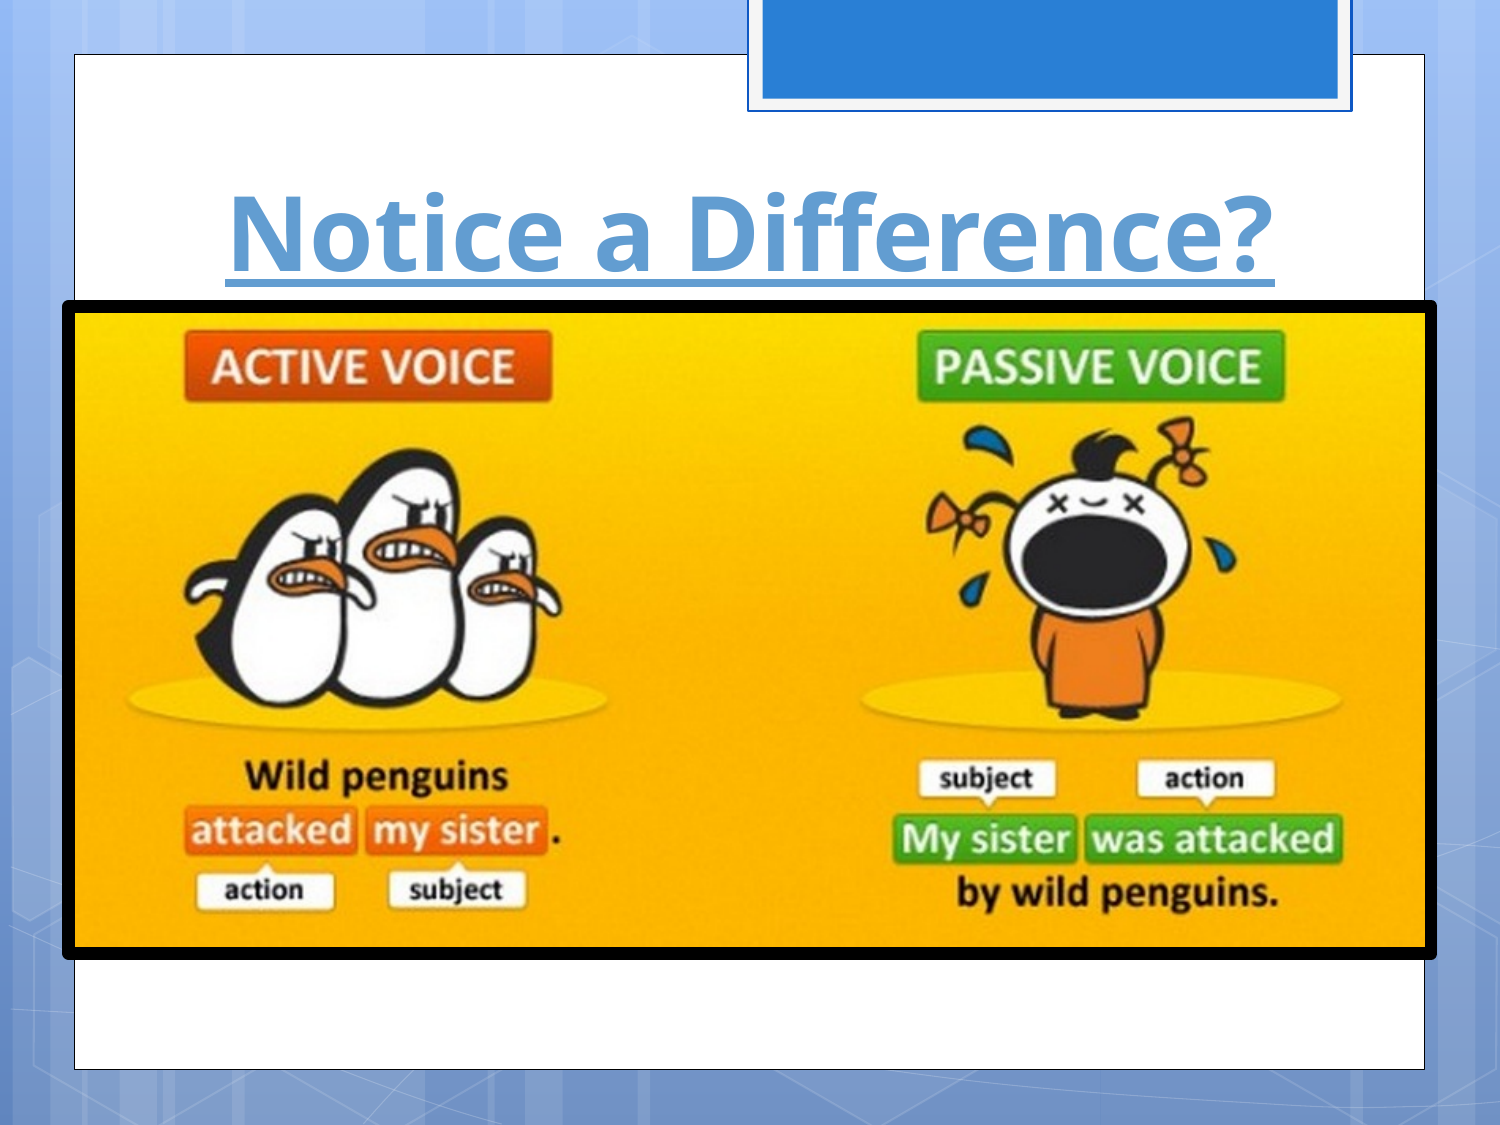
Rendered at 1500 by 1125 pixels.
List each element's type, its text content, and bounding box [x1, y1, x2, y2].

title Notice a Difference? [75, 112, 1425, 300]
picture [74, 312, 1426, 948]
